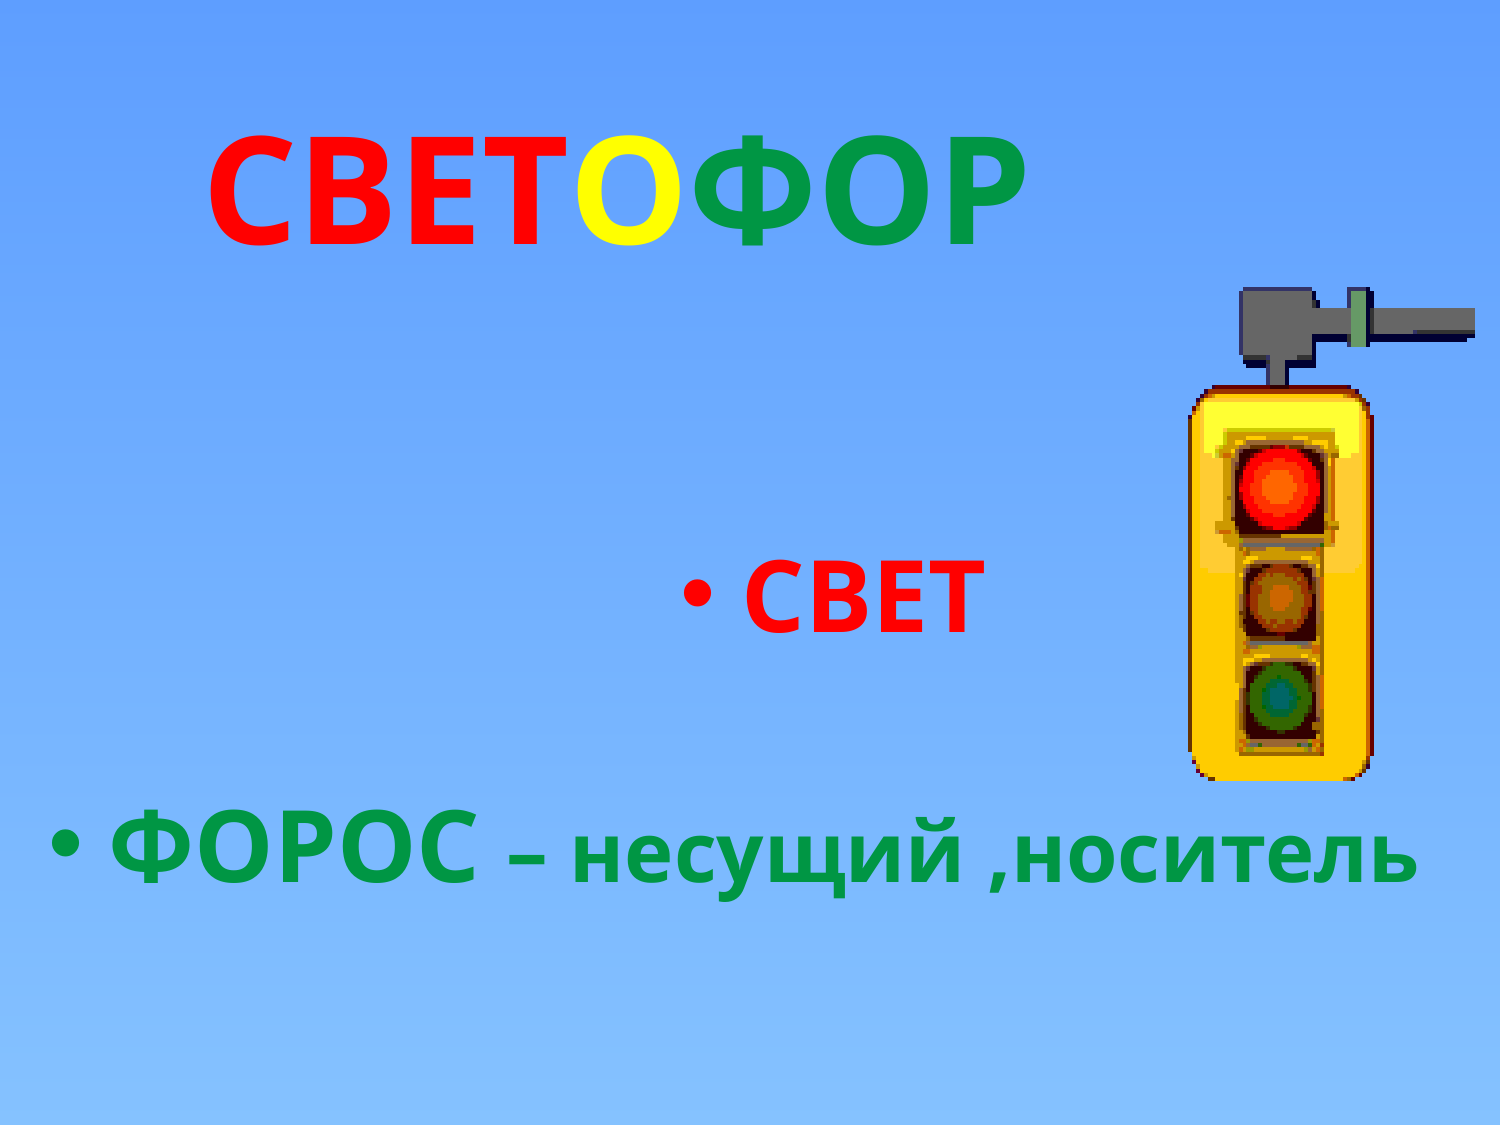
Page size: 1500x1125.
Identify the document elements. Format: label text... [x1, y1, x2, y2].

text_box СВЕТ [666, 525, 1002, 660]
text_box ФОРОС – несущий ,носитель [33, 774, 1435, 910]
picture [1099, 262, 1476, 851]
text_box СВЕТОФОР [187, 87, 1213, 283]
